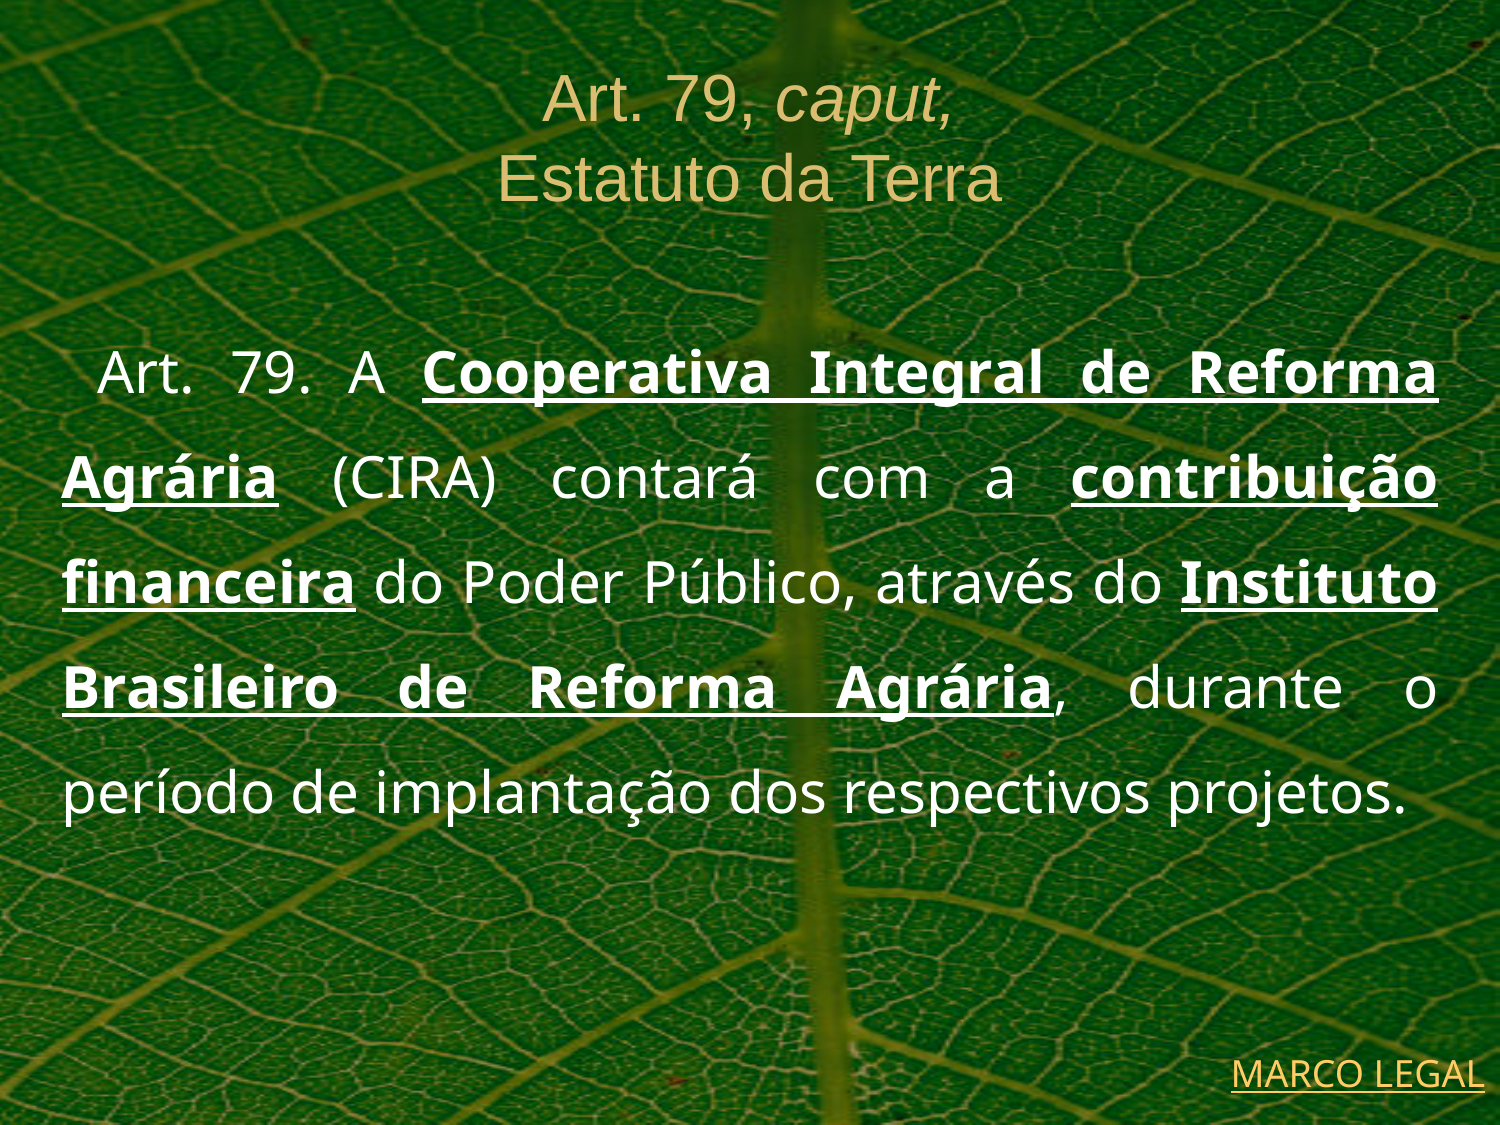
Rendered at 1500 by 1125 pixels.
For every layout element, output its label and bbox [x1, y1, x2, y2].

list [0, 0, 1500, 1125]
